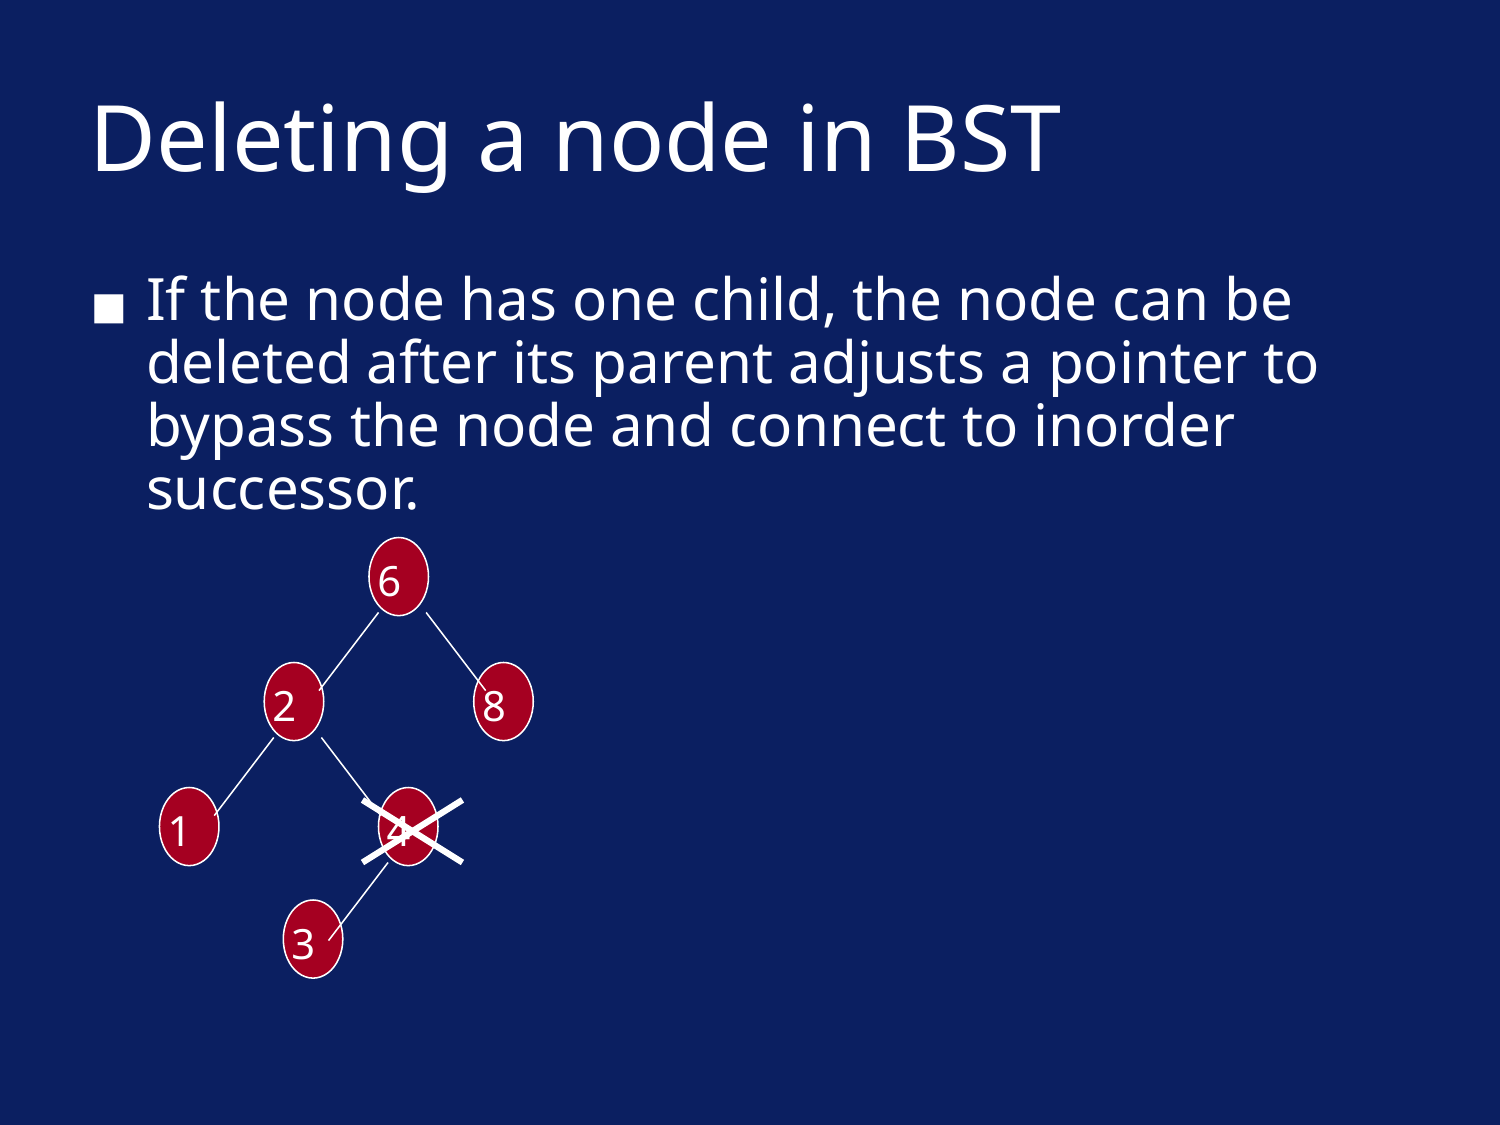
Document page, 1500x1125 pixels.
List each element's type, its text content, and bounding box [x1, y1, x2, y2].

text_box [149, 537, 534, 989]
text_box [362, 799, 463, 863]
title Deleting a node in BST [74, 59, 1425, 210]
list If the node has one child, the node can be deleted after its parent adjusts a pointer to bypass the node and connect to inorder successor. [74, 262, 1425, 538]
